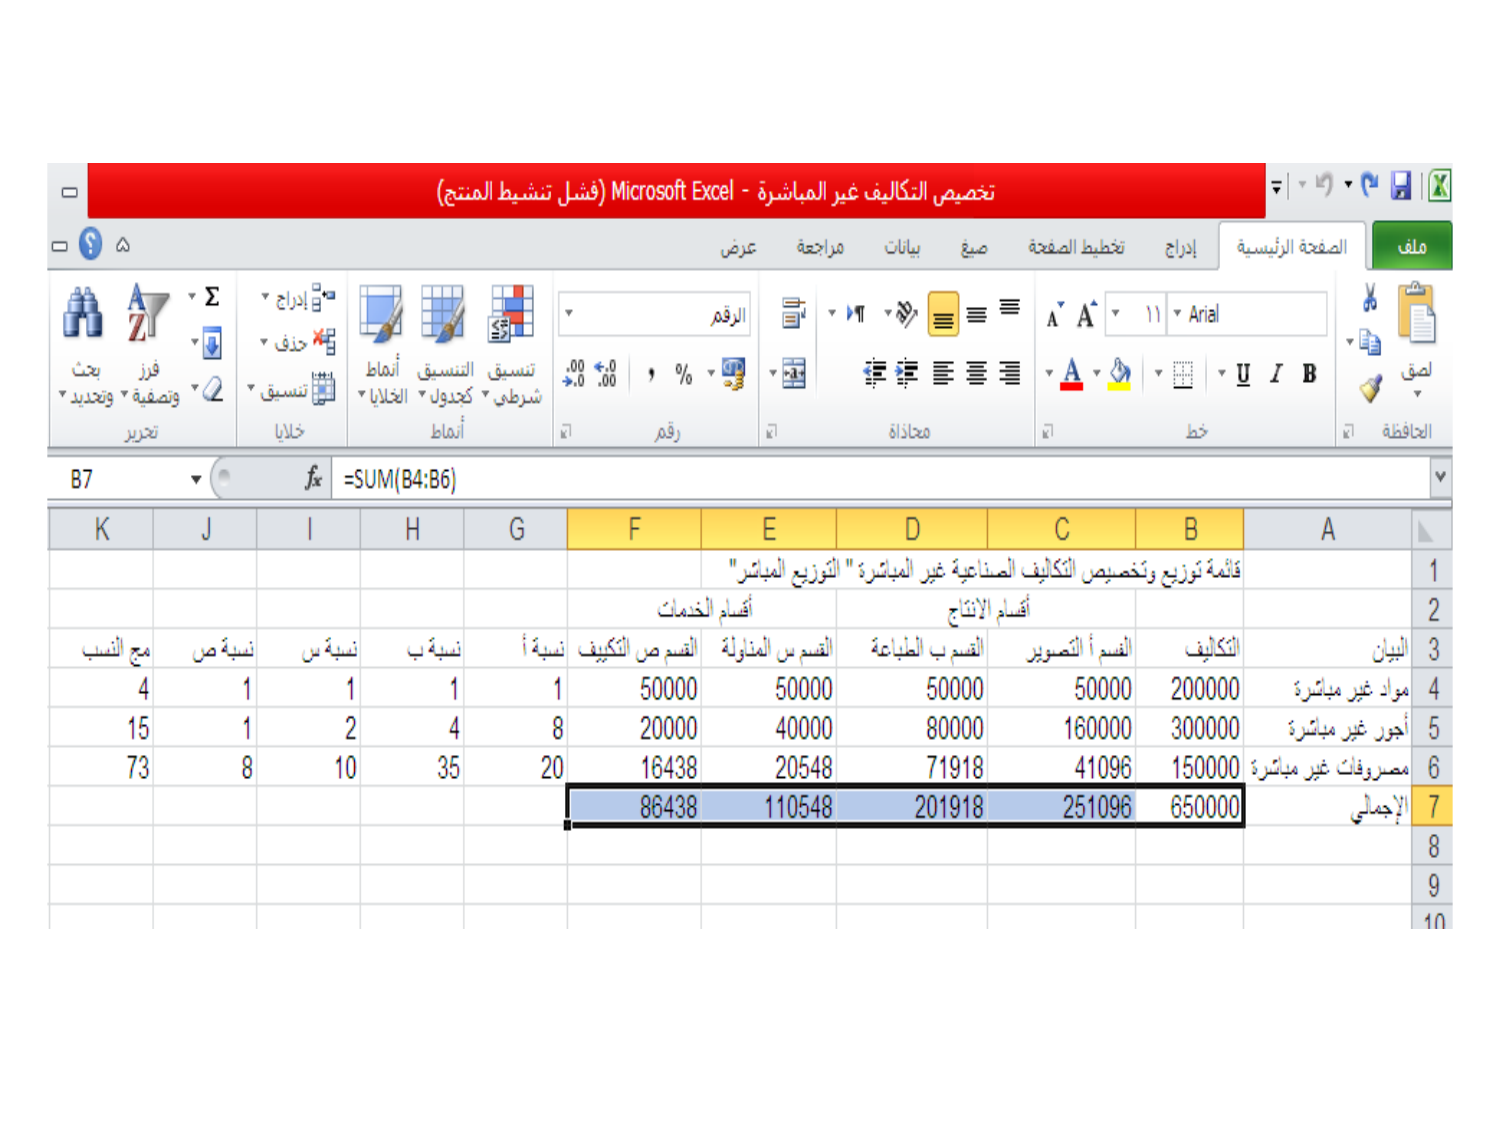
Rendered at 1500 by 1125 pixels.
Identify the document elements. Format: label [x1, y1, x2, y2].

picture [47, 162, 1453, 929]
